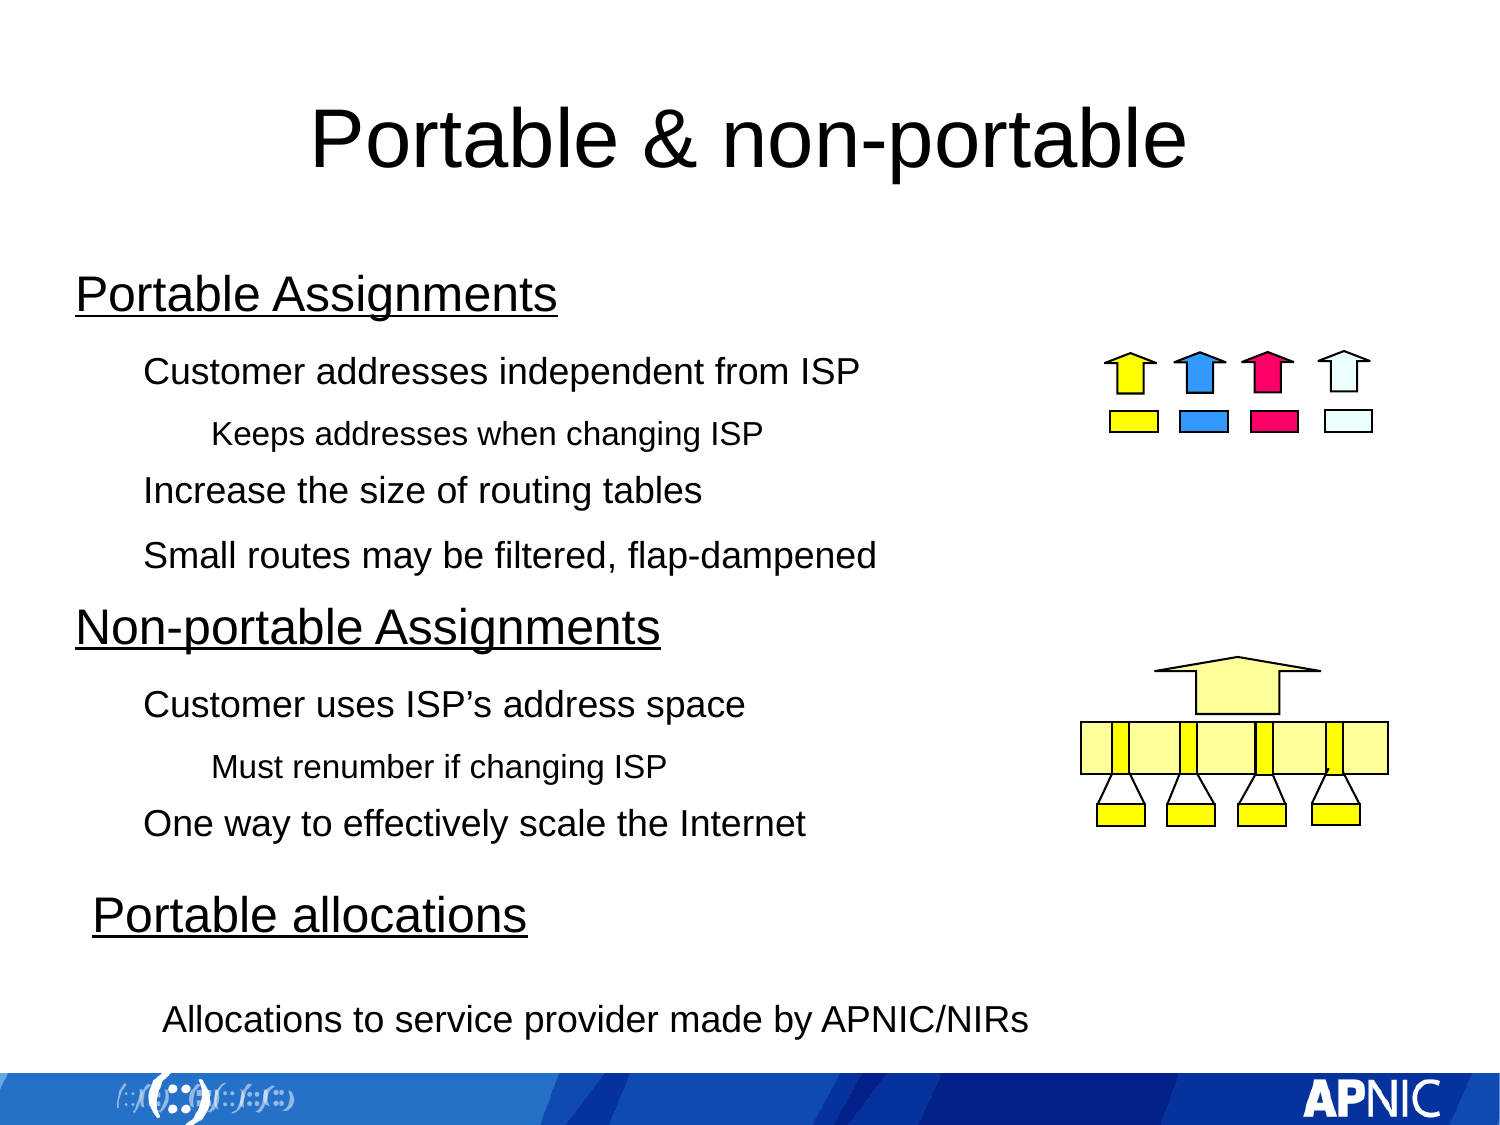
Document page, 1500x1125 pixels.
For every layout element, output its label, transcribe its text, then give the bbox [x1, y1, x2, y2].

list Portable Assignments Customer addresses independent from ISP Keeps addresses when changing ISP Increase the size of routing tables Small routes may be filtered, flap-dampened Non-portable Assignments Customer uses ISP’s address space Must renumber if changing ISP One way to effectively scale the Internet [74, 263, 1425, 1024]
picture [0, 1069, 1500, 1125]
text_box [1104, 350, 1373, 433]
title Portable & non-portable [74, 44, 1425, 233]
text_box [1080, 656, 1389, 826]
text_box Portable allocations Allocations to service provider made by APNIC/NIRs [77, 881, 1045, 1051]
